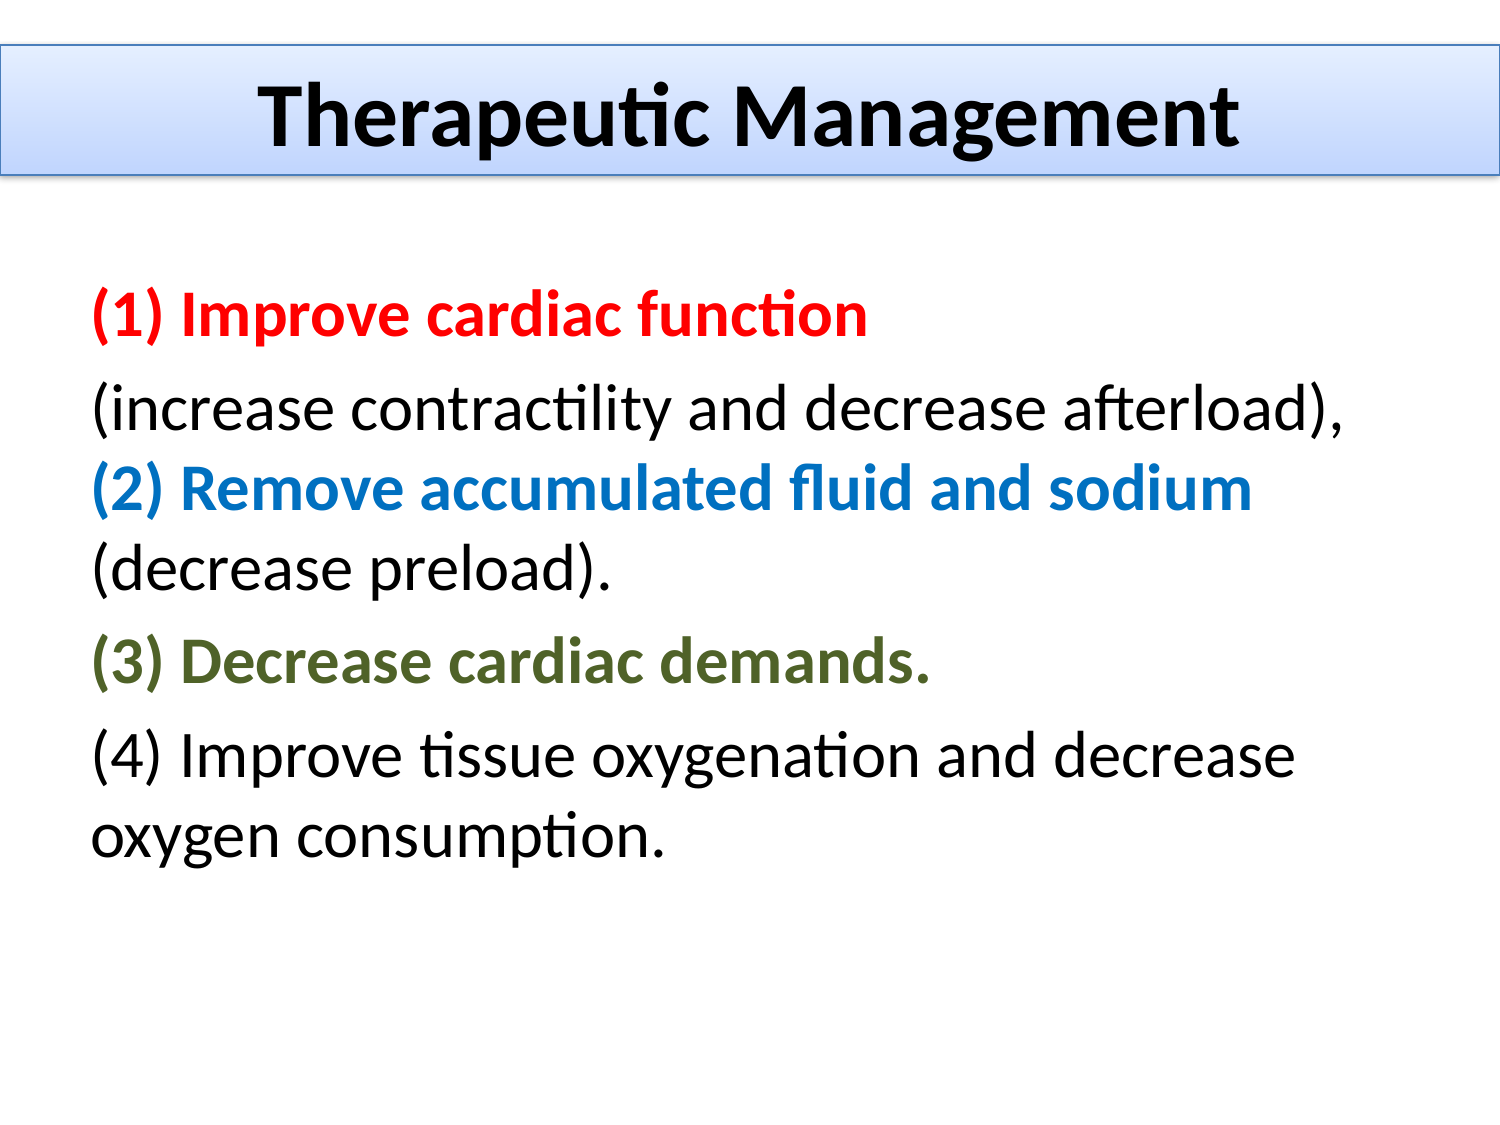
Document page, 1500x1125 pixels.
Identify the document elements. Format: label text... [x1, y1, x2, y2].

list (1) Improve cardiac function (increase contractility and decrease afterload), (2) Remove accumulated fluid and sodium (decrease preload). (3) Decrease cardiac demands. (4) Improve tissue oxygenation and decrease oxygen consumption. [75, 262, 1425, 1005]
title Therapeutic Management [0, 44, 1500, 176]
